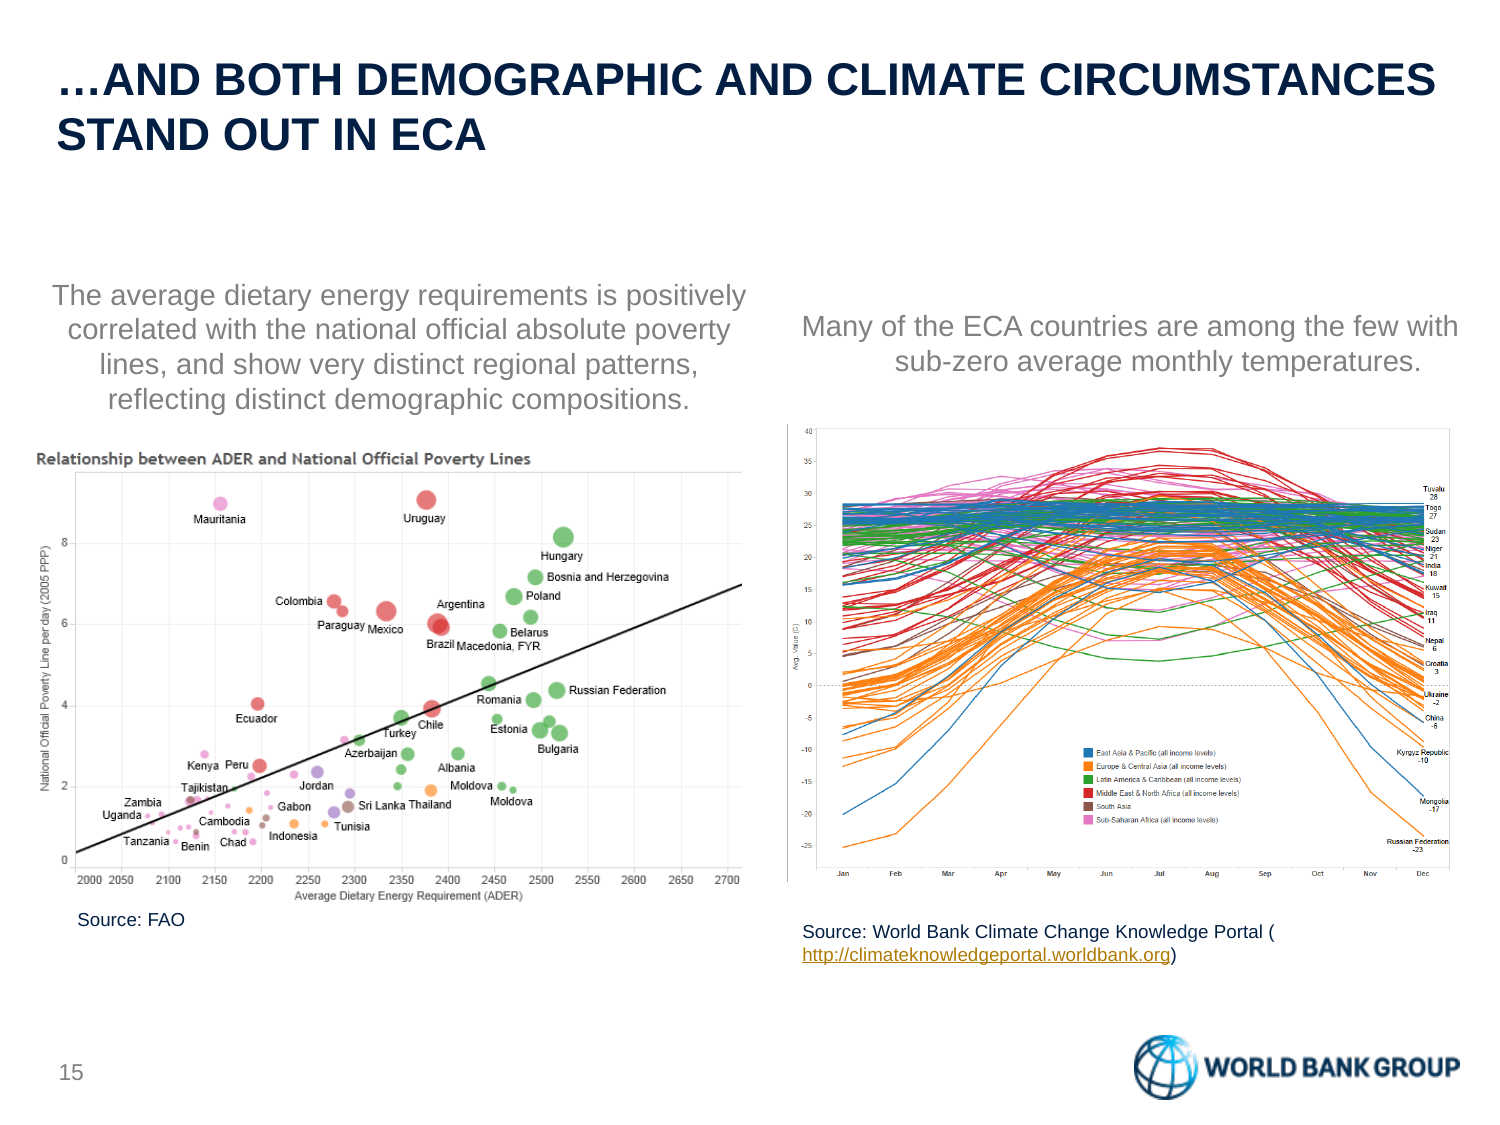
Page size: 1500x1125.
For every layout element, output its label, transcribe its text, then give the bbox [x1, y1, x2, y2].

picture [1134, 1035, 1460, 1100]
title …AND BOTH DEMOGRAPHIC AND CLIMATE CIRCUMSTANCES STAND OUT IN ECA [56, 49, 1500, 219]
text_box Source: World Bank Climate Change Knowledge Portal (http://climateknowledgeportal.worldbank.org) [787, 912, 1425, 973]
text_box Many of the ECA countries are among the few with sub-zero average monthly temperatures. [799, 307, 1463, 413]
text_box The average dietary energy requirements is positively correlated with the national official absolute poverty lines, and show very distinct regional patterns, reflecting distinct demographic compositions. [24, 268, 775, 423]
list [787, 424, 1451, 883]
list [33, 431, 742, 928]
slide_number 15 [58, 1041, 150, 1101]
